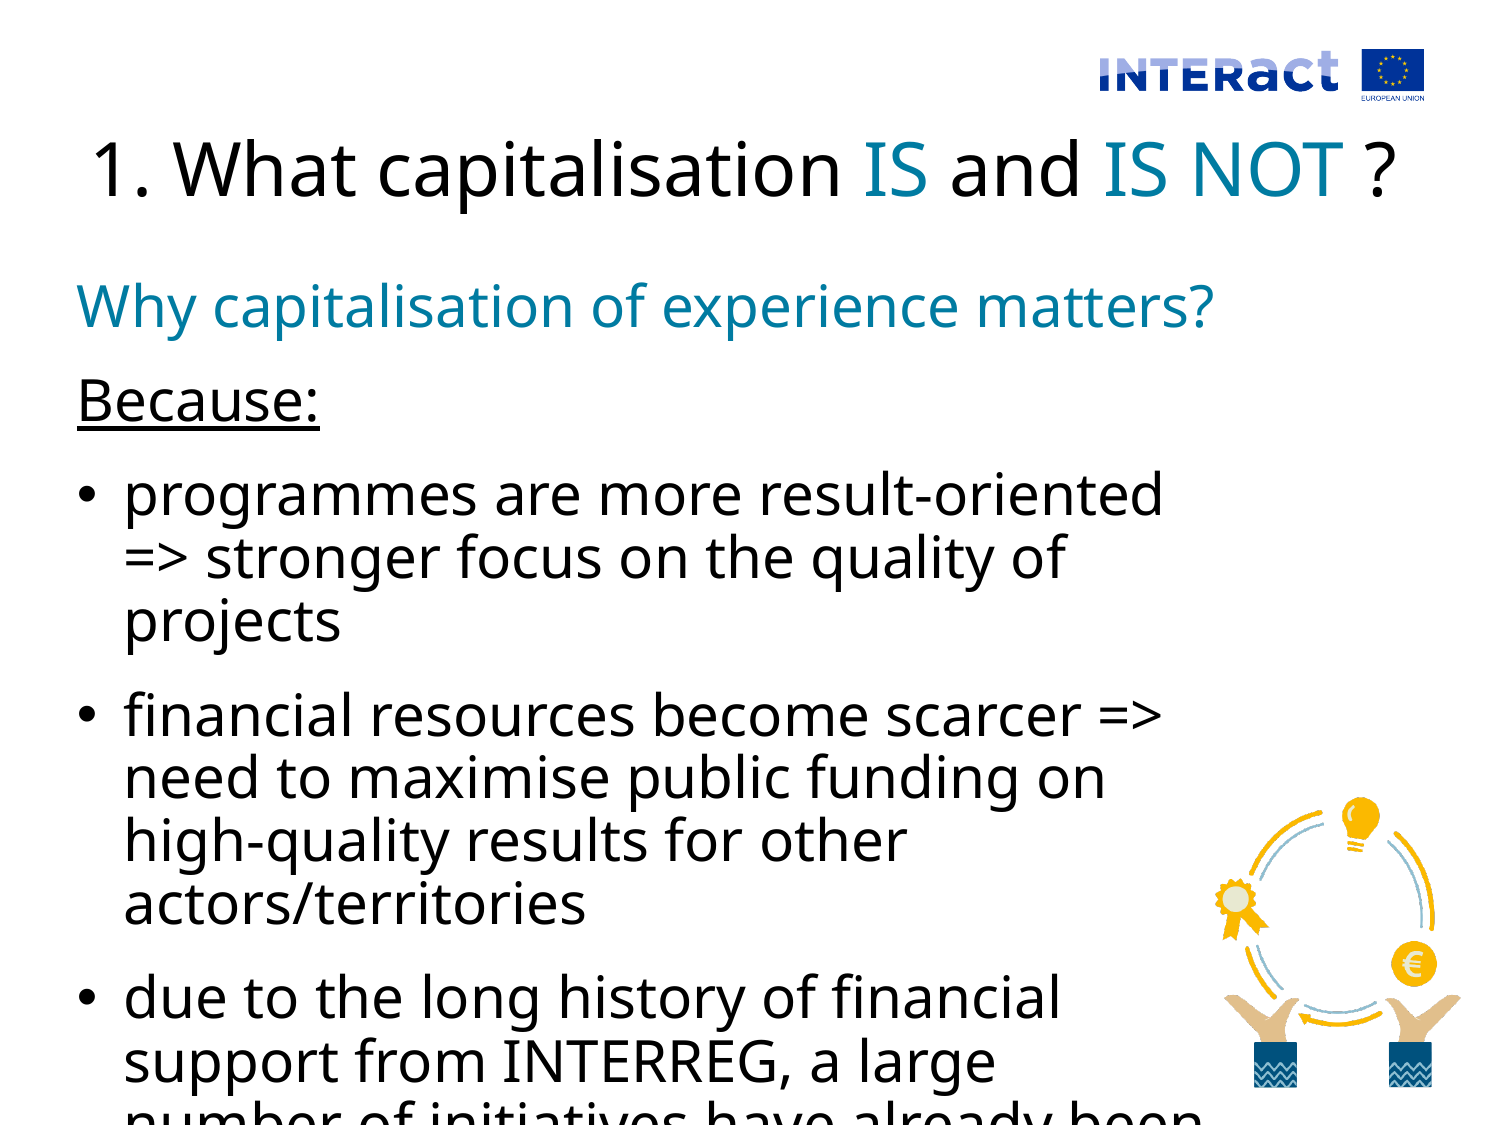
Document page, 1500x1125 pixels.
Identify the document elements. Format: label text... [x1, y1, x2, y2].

text_box 1. What capitalisation IS and IS NOT ? [89, 131, 1437, 213]
picture [1126, 768, 1500, 1114]
picture [1100, 49, 1424, 101]
list Why capitalisation of experience matters? Because: programmes are more result-oriented => stronger focus on the quality of projects financial resources become scarcer => need to maximise public funding on high-quality results for other actors/territories due to the long history of financial support from INTERREG, a large number of initiatives have already been co-financed [76, 277, 1217, 1032]
